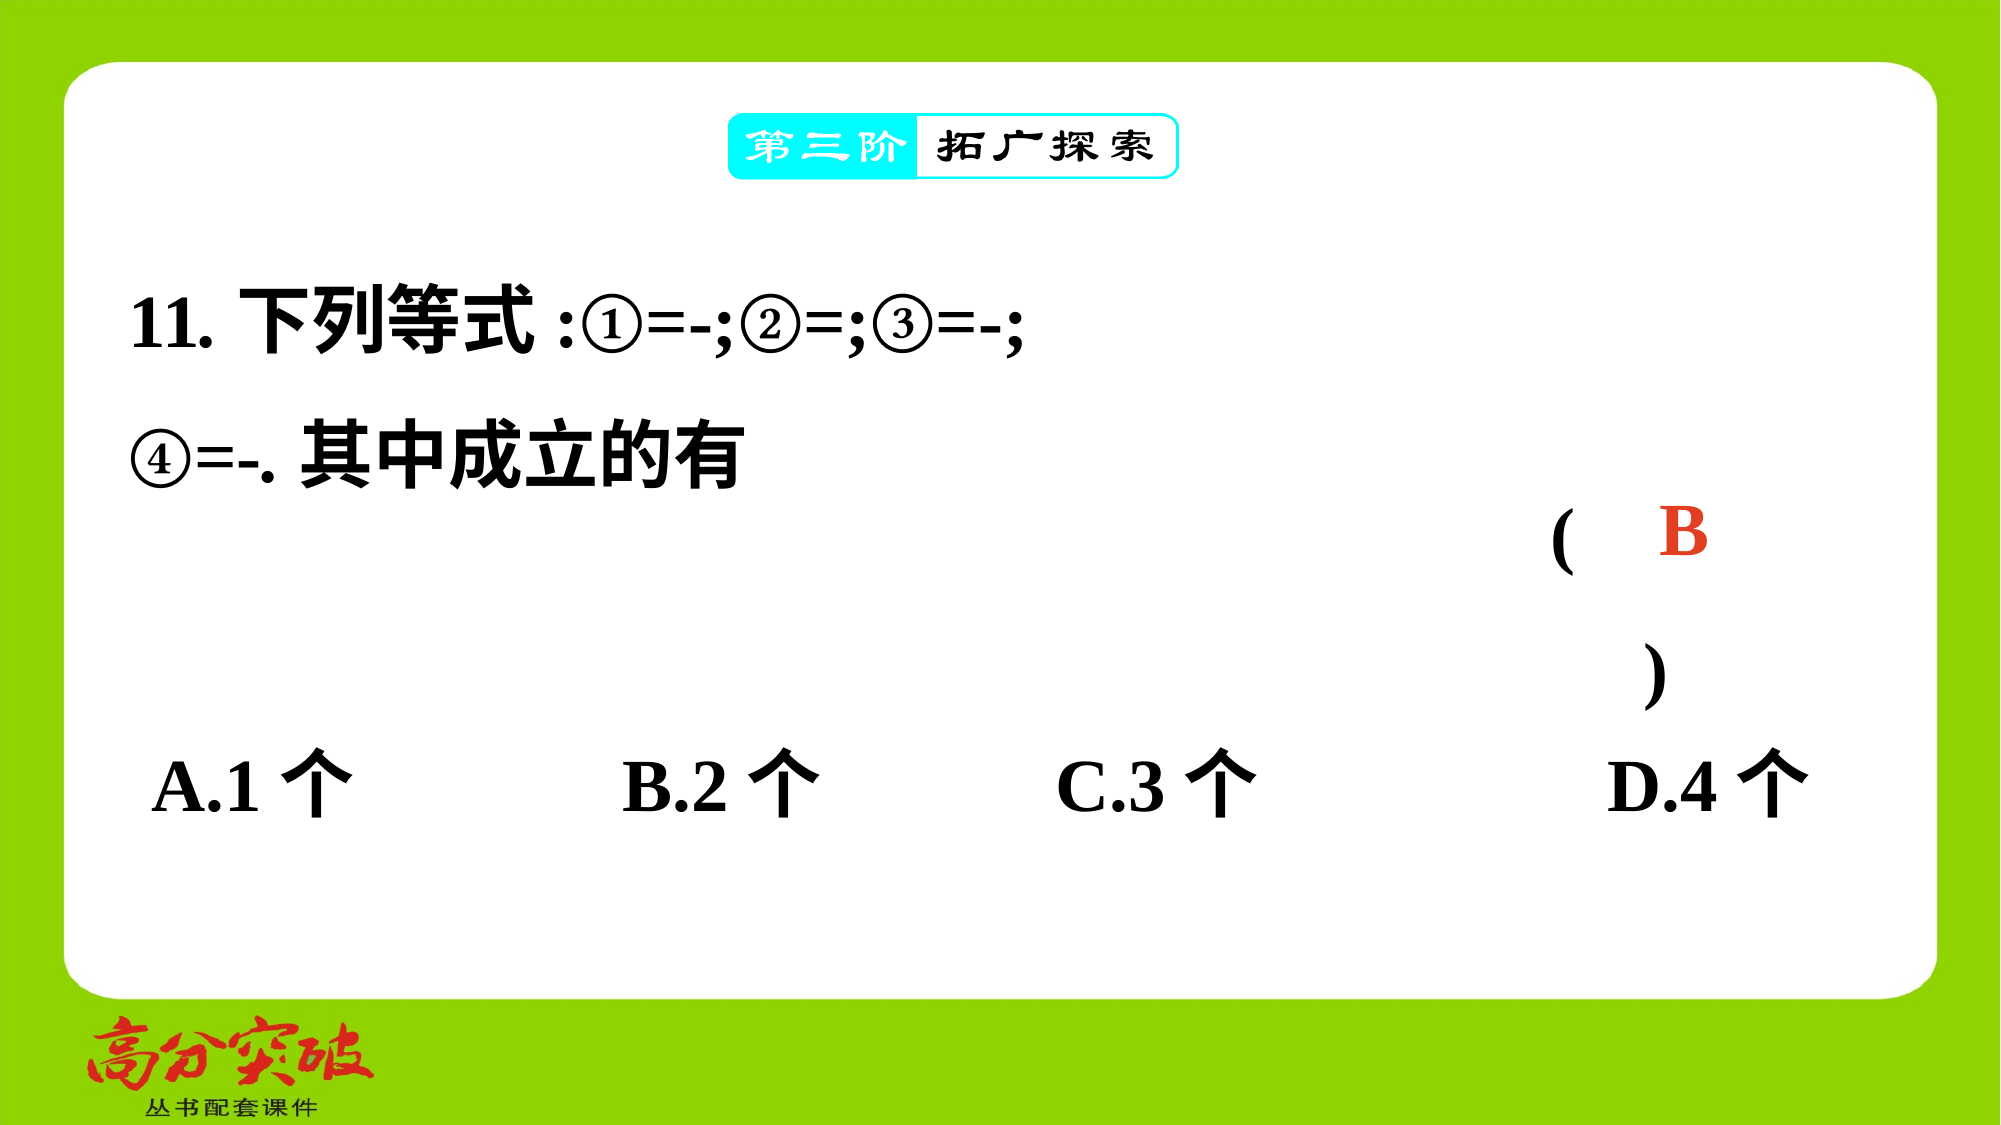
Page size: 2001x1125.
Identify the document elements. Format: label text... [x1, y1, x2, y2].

picture [0, 0, 2001, 1125]
text_box A.1个 B.2个 C.3个 D.4个 [136, 683, 1855, 834]
text_box B [1645, 473, 1725, 579]
text_box ( ) [1536, 432, 1834, 583]
